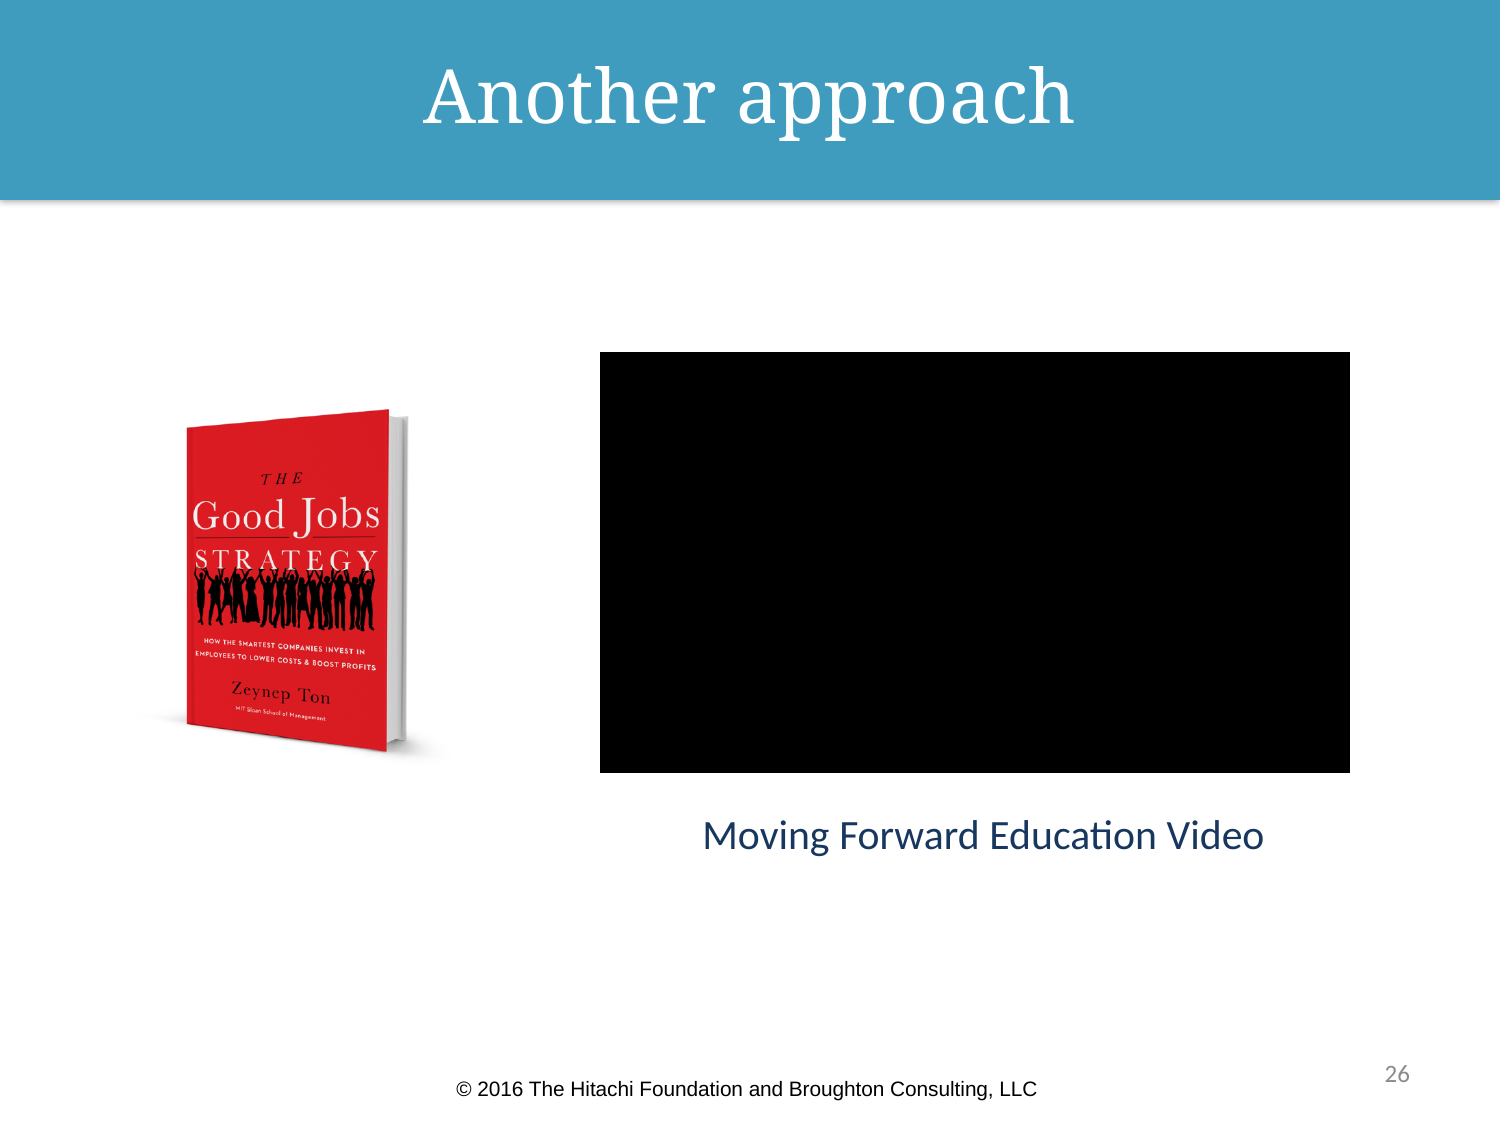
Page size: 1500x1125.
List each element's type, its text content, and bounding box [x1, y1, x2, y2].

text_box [599, 351, 1351, 774]
picture [137, 395, 463, 776]
footer © 2016 The Hitachi Foundation and Broughton Consulting, LLC [399, 1067, 1100, 1100]
text_box Moving Forward Education Video [612, 800, 1350, 865]
title Another approach [112, 24, 1388, 163]
slide_number 26 [1074, 1042, 1425, 1103]
